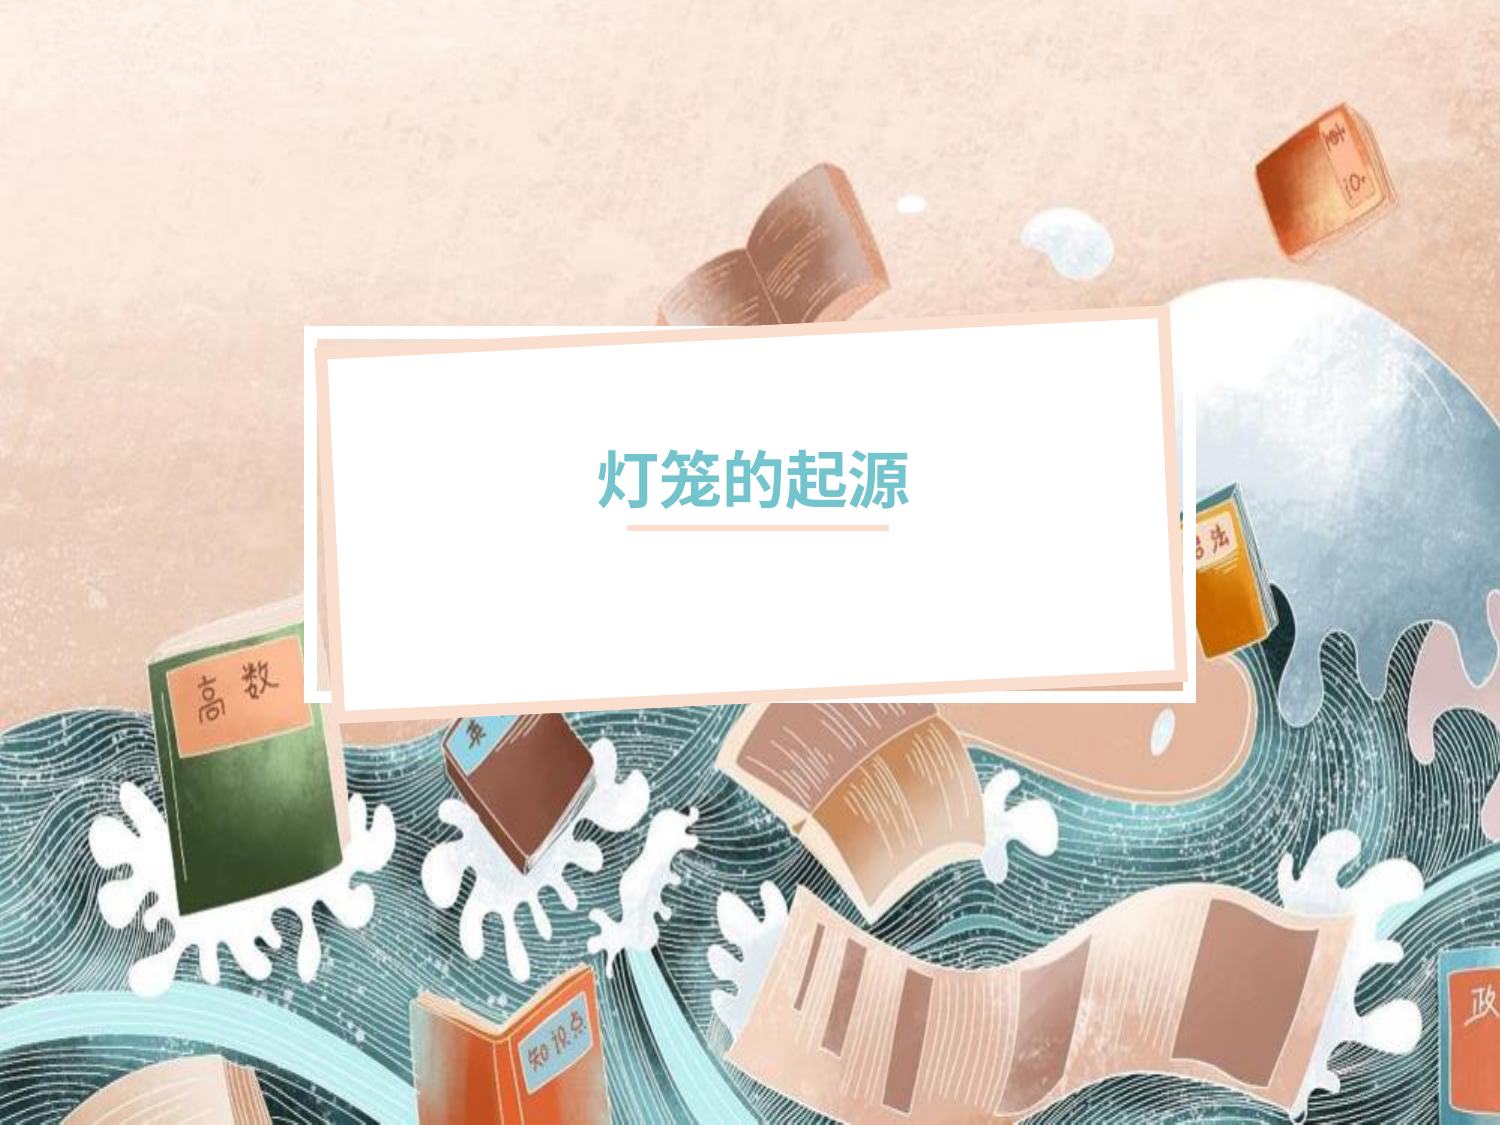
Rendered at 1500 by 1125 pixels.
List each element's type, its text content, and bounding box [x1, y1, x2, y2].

title 灯笼的起源 [388, 432, 1119, 524]
picture [0, 0, 1500, 1125]
